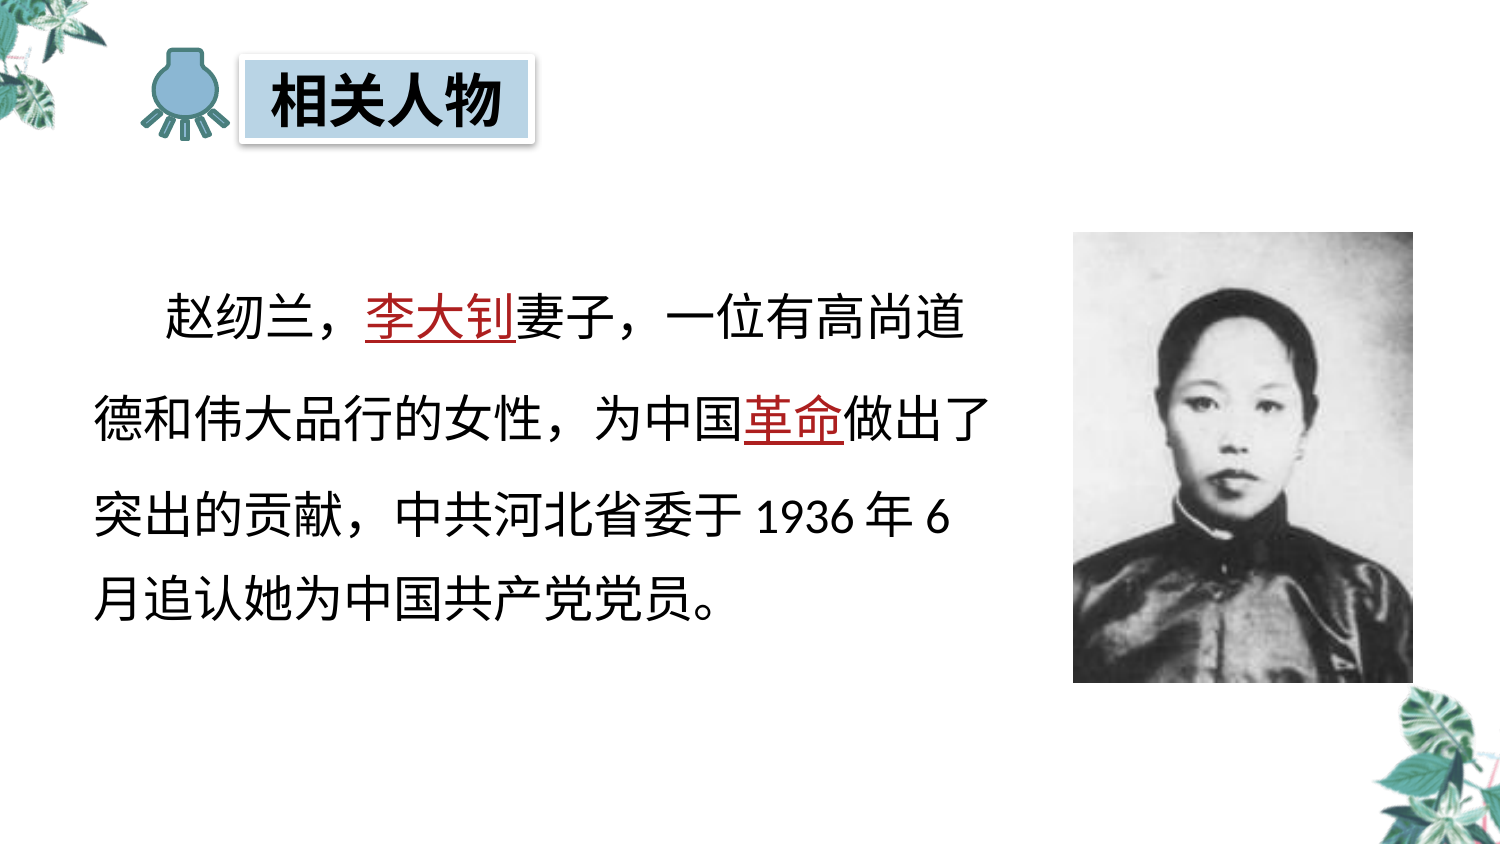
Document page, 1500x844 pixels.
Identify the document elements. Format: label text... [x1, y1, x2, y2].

picture [0, 0, 148, 167]
text_box [140, 47, 231, 141]
list 赵纫兰，李大钊妻子，一位有高尚道德和伟大品行的女性，为中国革命做出了突出的贡献，中共河北省委于1936年6月追认她为中国共产党党员。 [78, 249, 1024, 642]
picture [1073, 232, 1500, 844]
text_box 相关人物 [239, 54, 535, 144]
